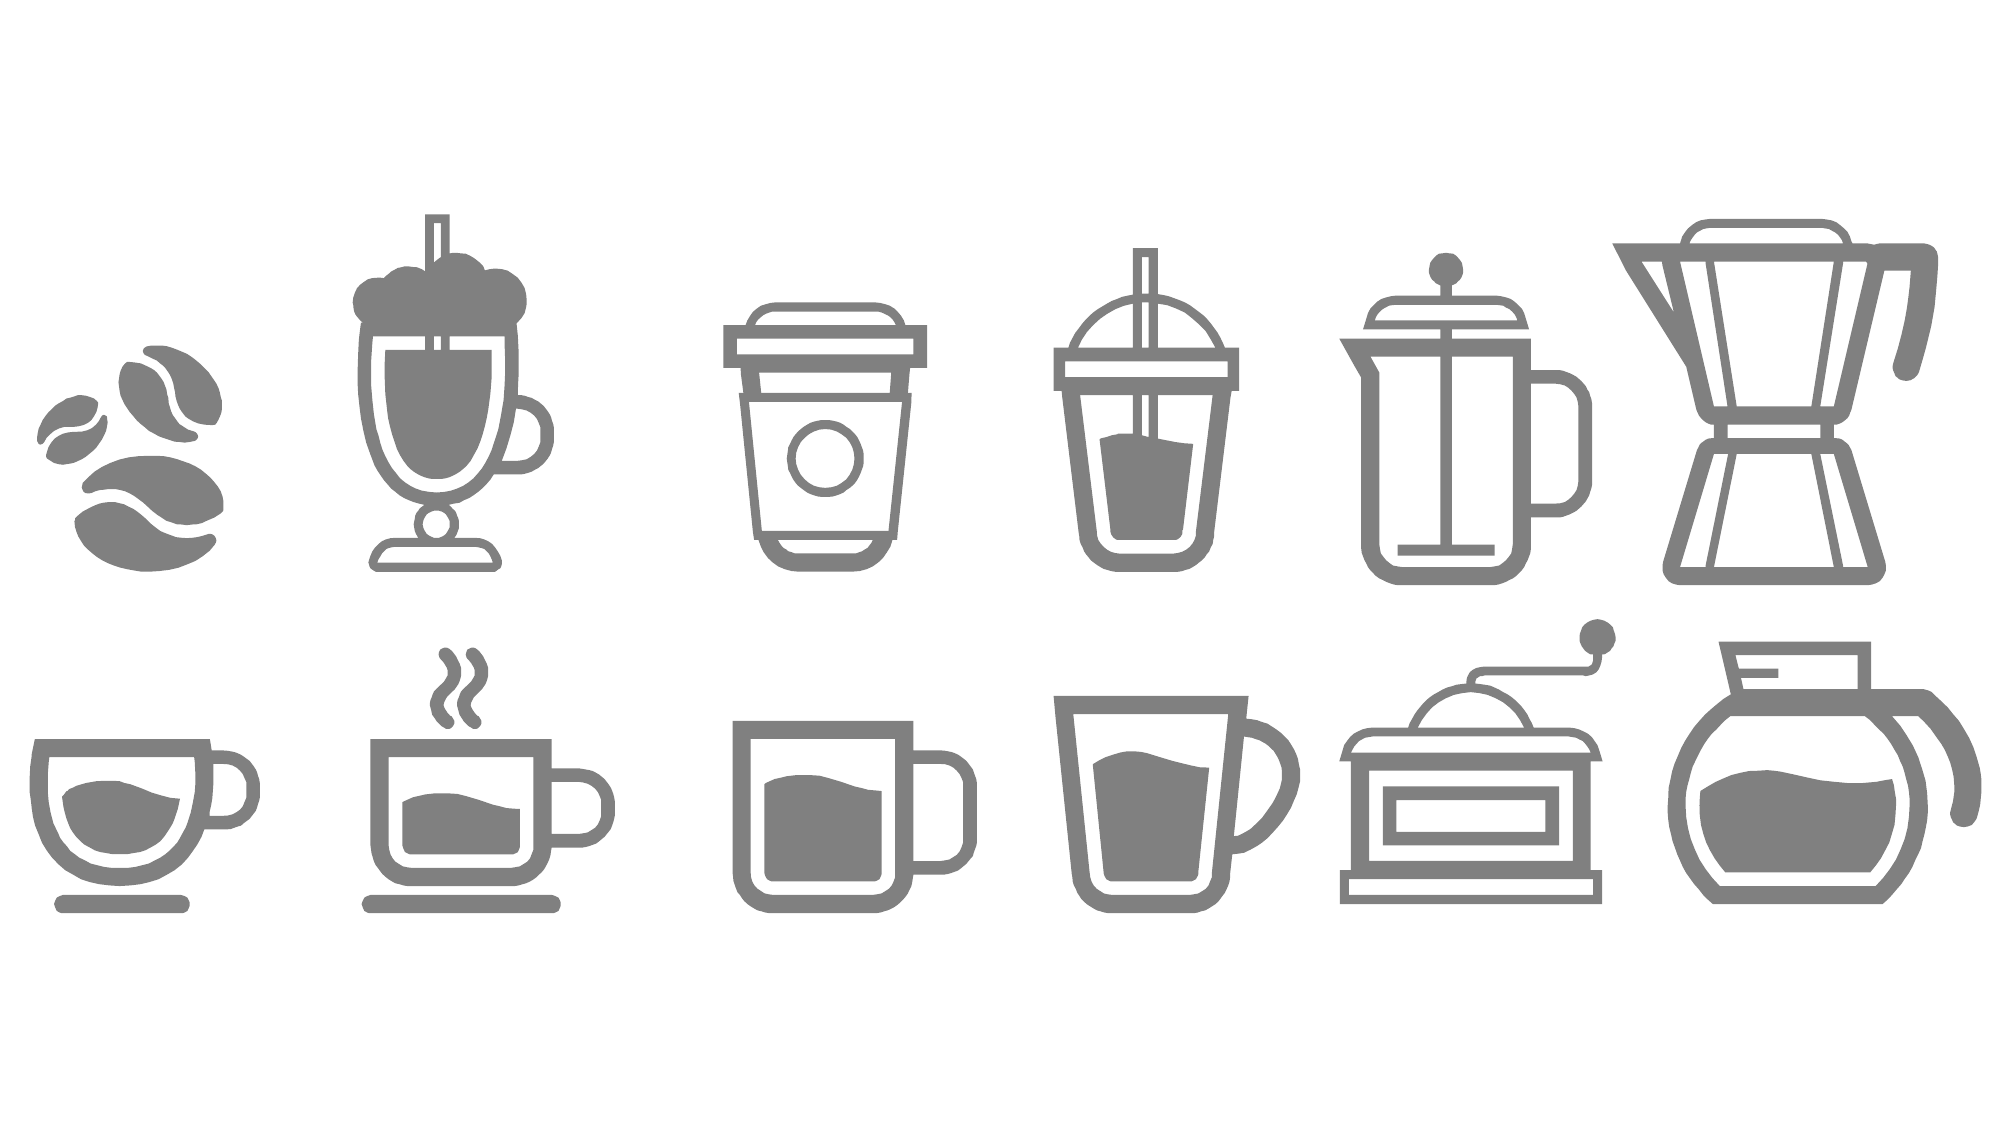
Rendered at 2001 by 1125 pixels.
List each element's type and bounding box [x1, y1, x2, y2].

text_box [1053, 248, 1240, 572]
text_box [1339, 619, 1616, 905]
text_box [37, 345, 224, 572]
text_box [723, 302, 928, 572]
text_box [361, 647, 615, 914]
text_box [1339, 252, 1593, 586]
text_box [732, 720, 977, 914]
text_box [1053, 695, 1301, 914]
text_box [1667, 641, 1982, 905]
text_box [29, 738, 260, 914]
text_box [1612, 218, 1939, 586]
text_box [352, 214, 554, 572]
